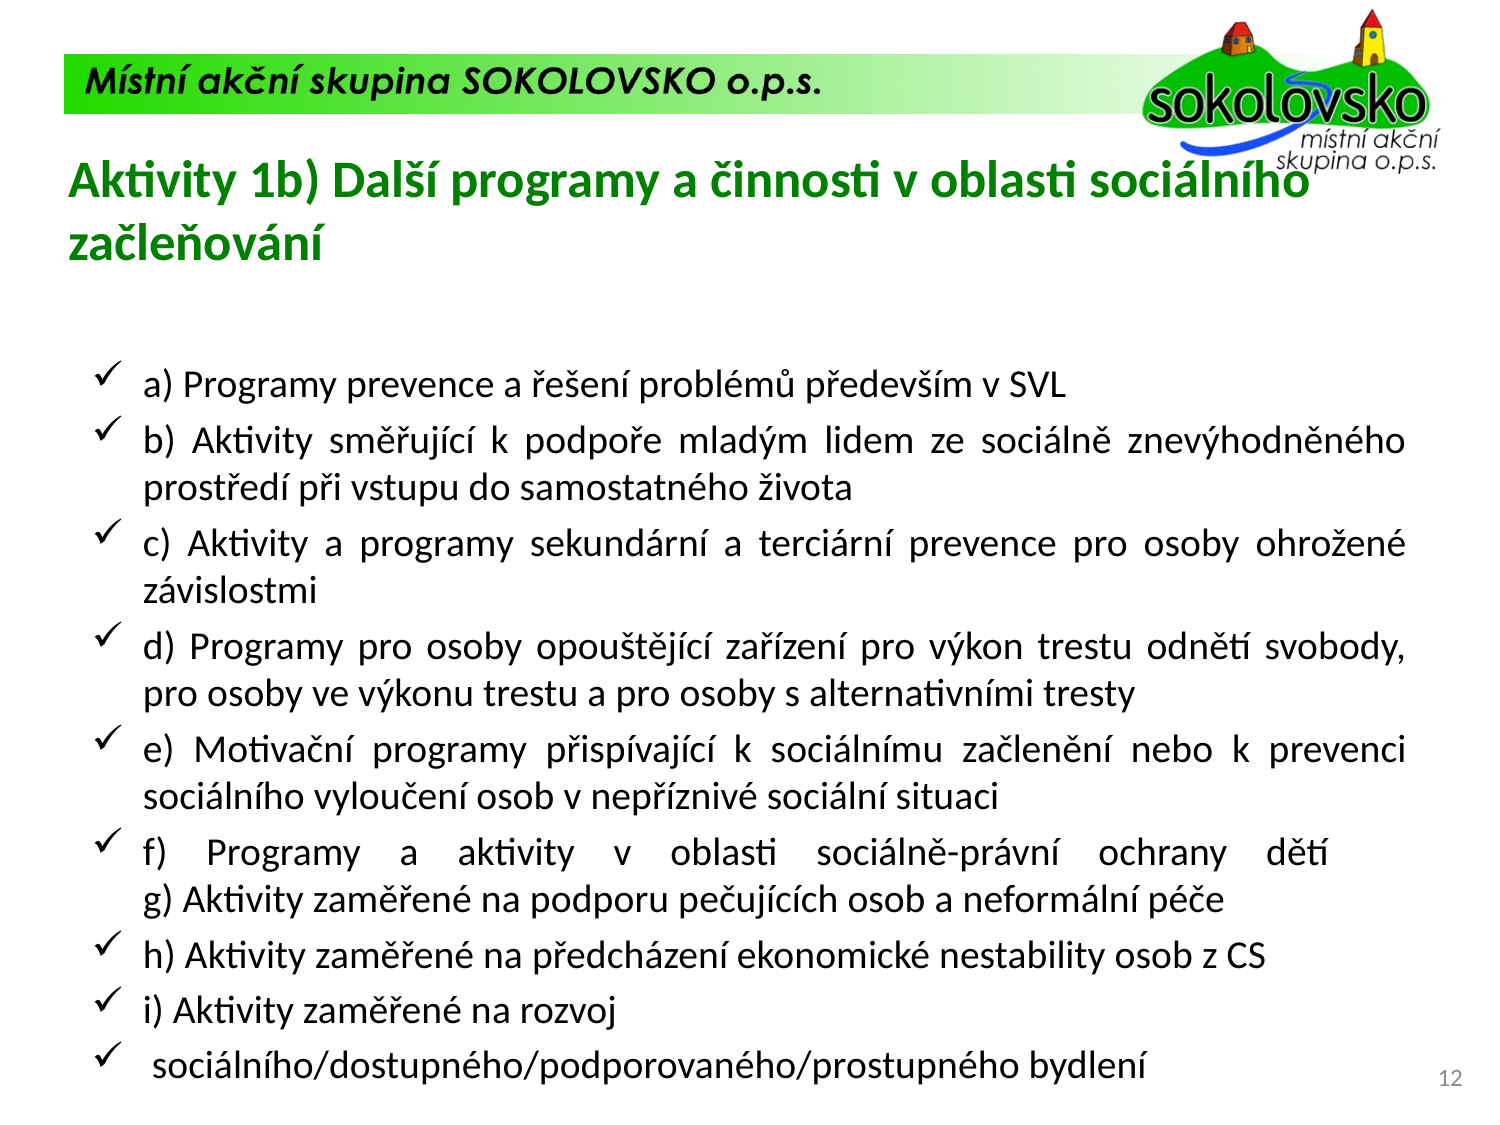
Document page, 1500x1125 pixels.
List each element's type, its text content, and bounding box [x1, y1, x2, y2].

slide_number 12 [1128, 1046, 1478, 1107]
picture [64, 0, 1455, 197]
title Aktivity 1b) Další programy a činnosti v oblasti sociálního začleňování [53, 137, 1404, 279]
list a) Programy prevence a řešení problémů především v SVL b) Aktivity směřující k podpoře mladým lidem ze sociálně znevýhodněného prostředí při vstupu do samostatného života c) Aktivity a programy sekundární a terciární prevence pro osoby ohrožené závislostmi d) Programy pro osoby opouštějící zařízení pro výkon trestu odnětí svobody, pro osoby ve výkonu trestu a pro osoby s alternativními tresty e) Motivační programy přispívající k sociálnímu začlenění nebo k prevenci sociálního vyloučení osob v nepříznivé sociální situaci f) Programy a aktivity v oblasti sociálně-právní ochrany dětí g) Aktivity zaměřené na podporu pečujících osob a neformální péče h) Aktivity zaměřené na předcházení ekonomické nestability osob z CS i) Aktivity zaměřené na rozvoj sociálního/dostupného/podporovaného/prostupného bydlení [76, 302, 1424, 1107]
